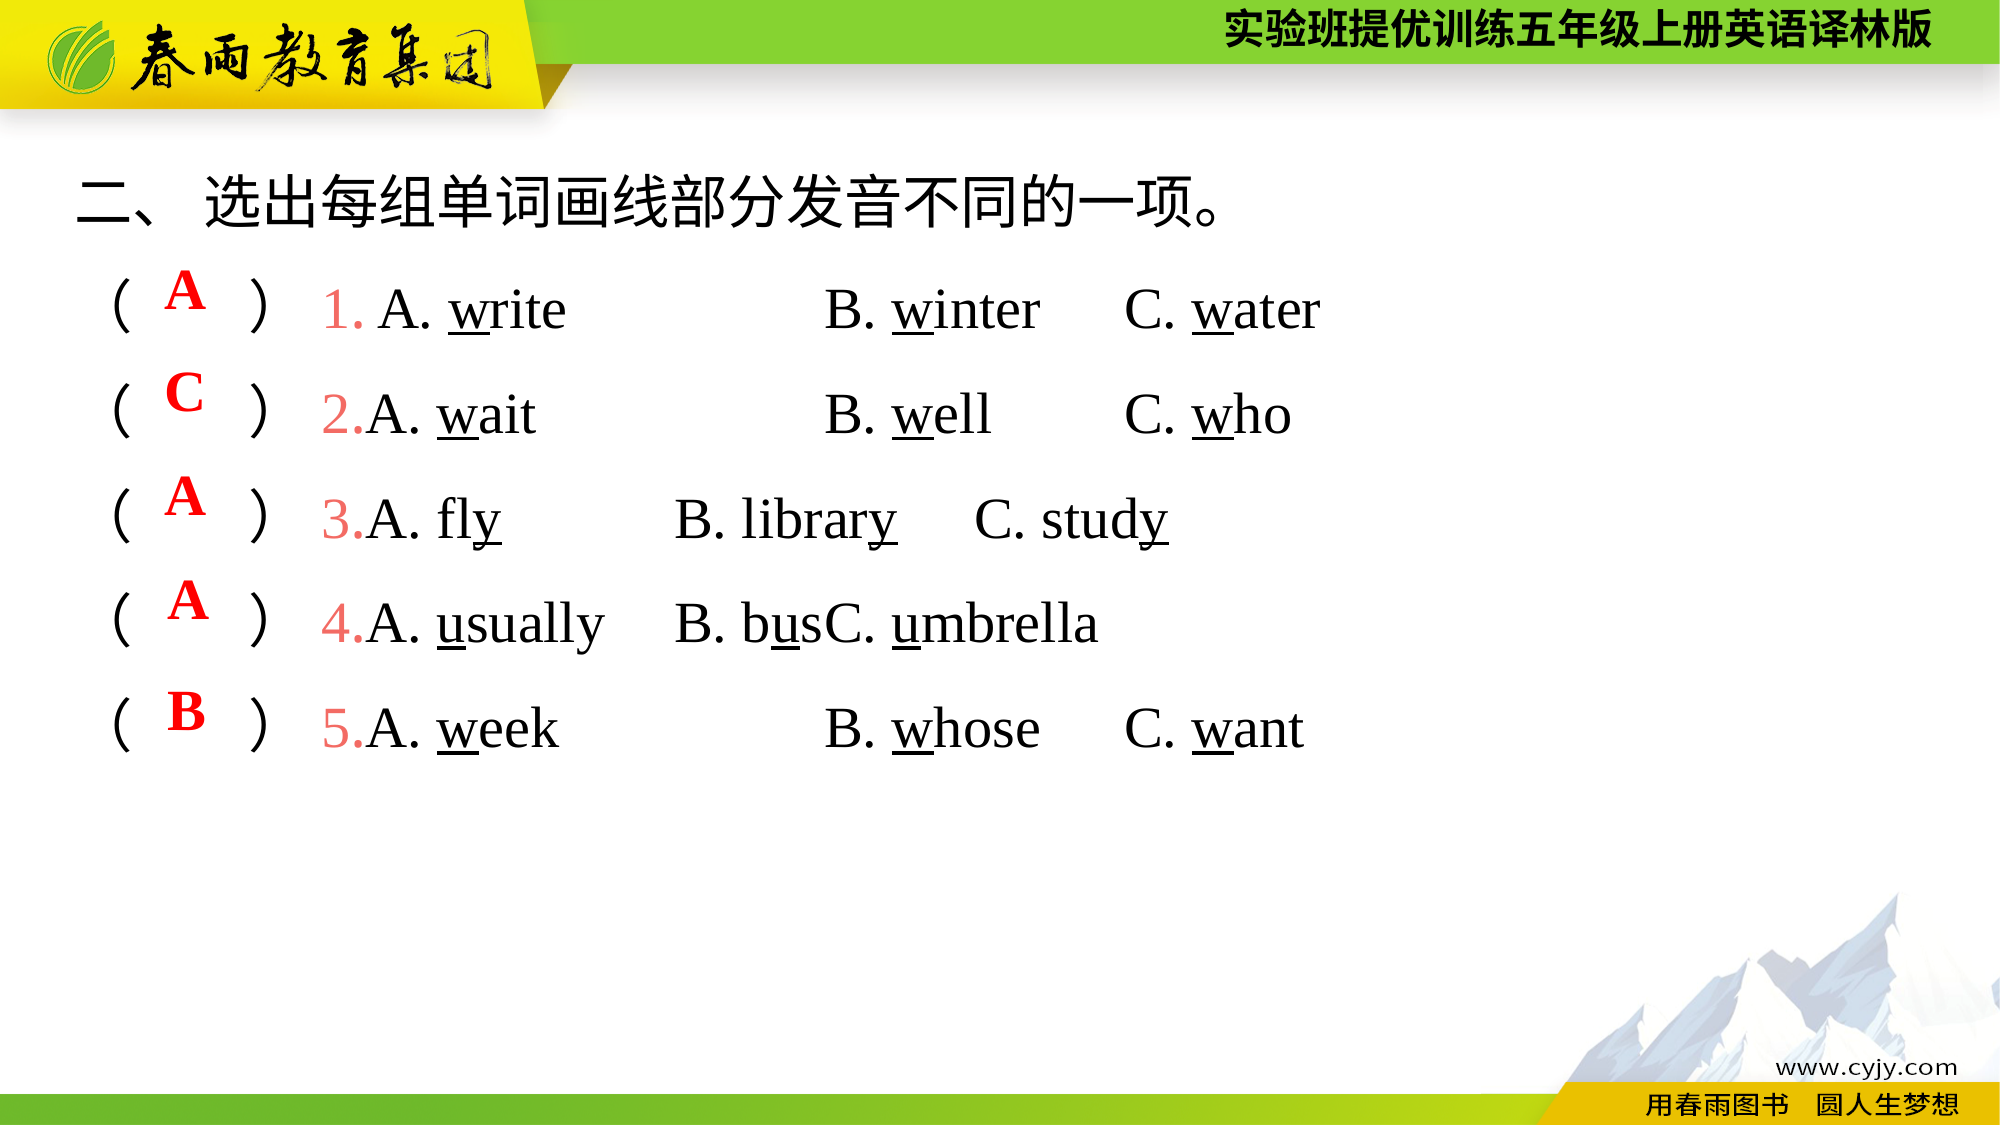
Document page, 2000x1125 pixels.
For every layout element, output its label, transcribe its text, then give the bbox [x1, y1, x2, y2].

text_box B [152, 664, 222, 750]
list 二、 选出每组单词画线部分发音不同的一项。 （ ）1. A. write B. winter C. water （ ）2.A. wait B. well C. who （ ）3.A. fly B. library C. study （ ）4.A. usually B. bus C. umbrella （ ）5.A. week B. whose C. want [59, 122, 1944, 774]
text_box C [149, 345, 222, 431]
text_box A [149, 243, 222, 329]
text_box A [149, 450, 222, 535]
picture [0, 0, 2000, 1125]
text_box A [153, 553, 225, 639]
